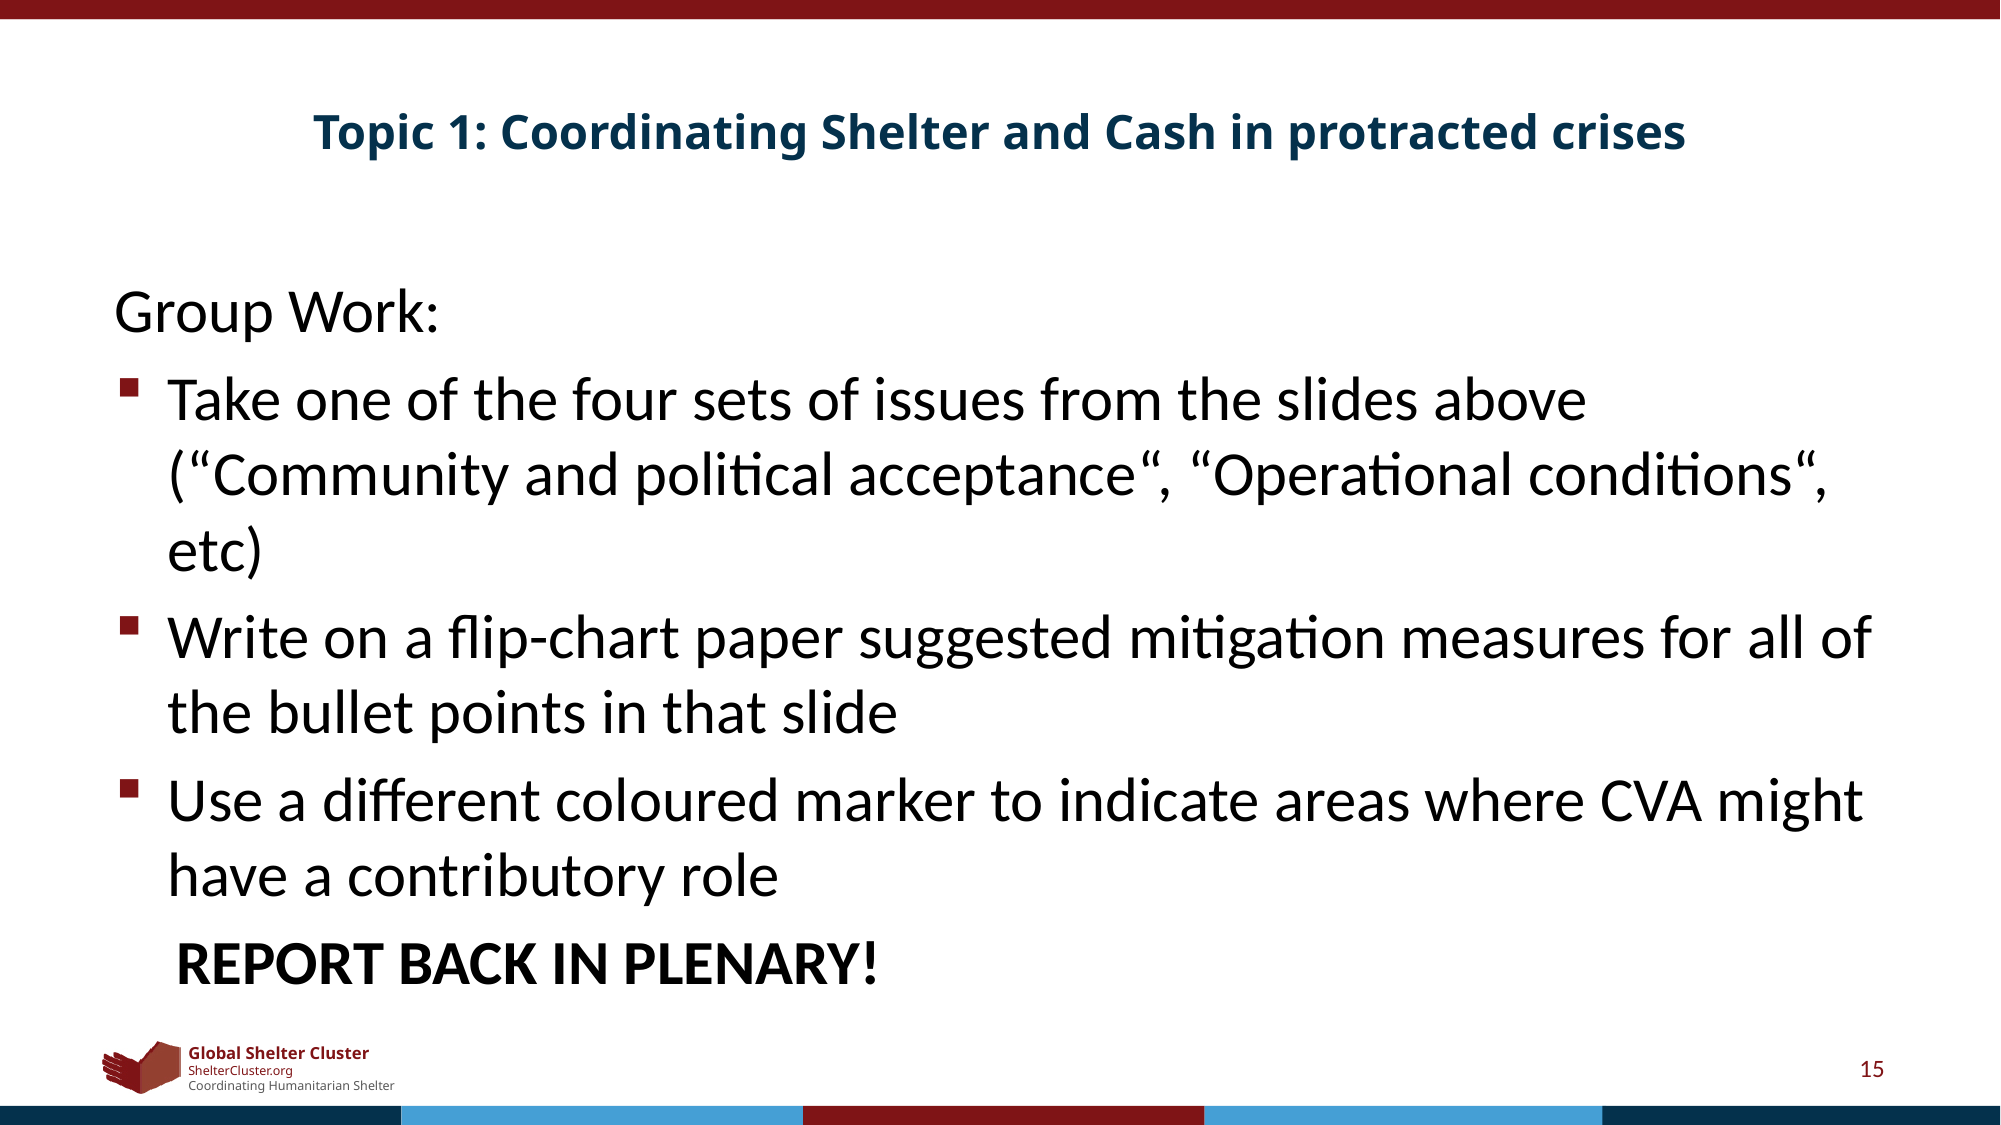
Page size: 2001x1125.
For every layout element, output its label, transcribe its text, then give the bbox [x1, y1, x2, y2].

list Group Work: Take one of the four sets of issues from the slides above (“Community and political acceptance“, “Operational conditions“, etc) Write on a flip-chart paper suggested mitigation measures for all of the bullet points in that slide Use a different coloured marker to indicate areas where CVA might have a contributory role REPORT BACK IN PLENARY! [99, 262, 1900, 1005]
title Topic 1: Coordinating Shelter and Cash in protracted crises [99, 93, 1900, 262]
slide_number 15 [1433, 1037, 1900, 1098]
picture [102, 1041, 181, 1094]
